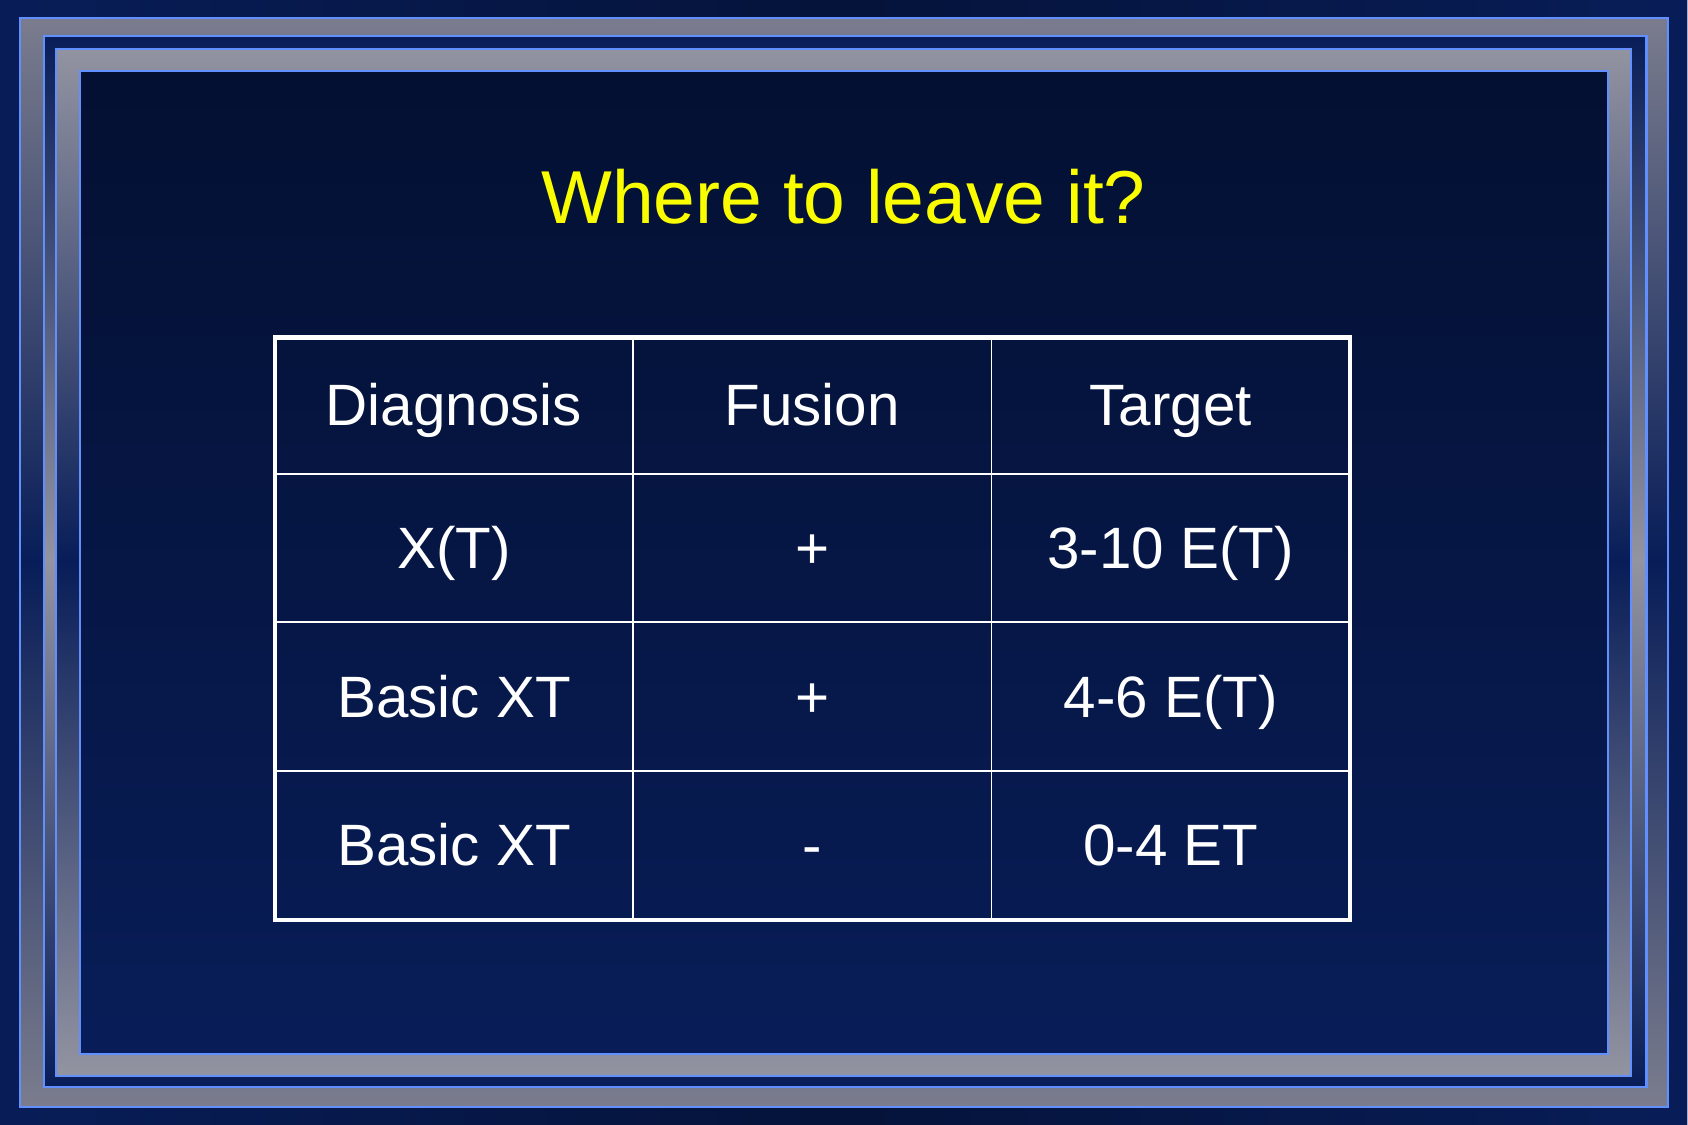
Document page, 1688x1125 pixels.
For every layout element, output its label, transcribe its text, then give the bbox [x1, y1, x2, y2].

table_cell 0-4 ET [992, 772, 1348, 918]
table_header Fusion [634, 340, 991, 473]
table_cell 3-10 E(T) [992, 475, 1348, 621]
table_cell 4-6 E(T) [992, 623, 1348, 770]
table_header Diagnosis [277, 340, 632, 473]
table_cell + [634, 623, 991, 770]
table_header Target [992, 340, 1348, 473]
title Where to leave it? [206, 99, 1482, 288]
table_cell - [634, 772, 991, 918]
table_cell + [634, 475, 991, 621]
table_cell Basic XT [277, 772, 632, 918]
table_cell X(T) [277, 475, 632, 621]
table_cell Basic XT [277, 623, 632, 770]
